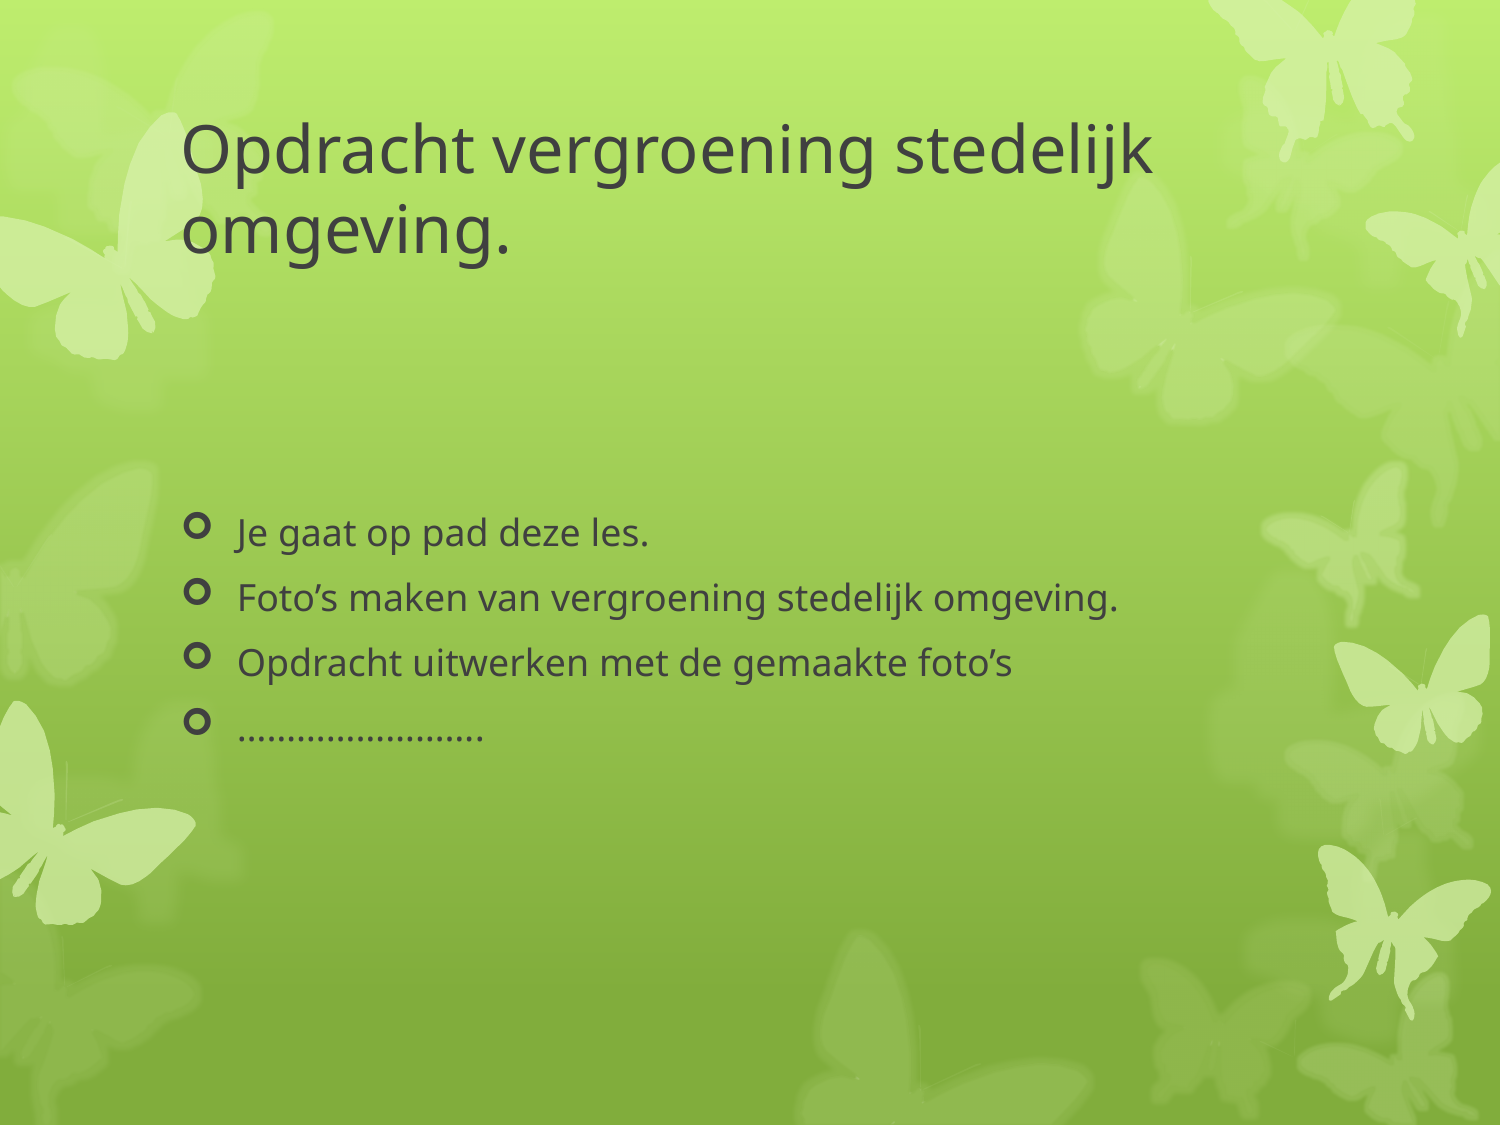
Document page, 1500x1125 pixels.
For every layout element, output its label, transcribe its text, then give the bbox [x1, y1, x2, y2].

list Je gaat op pad deze les. Foto’s maken van vergroening stedelijk omgeving. Opdracht uitwerken met de gemaakte foto’s ……………………. [165, 296, 1335, 962]
title Opdracht vergroening stedelijk omgeving. [165, 110, 1335, 263]
